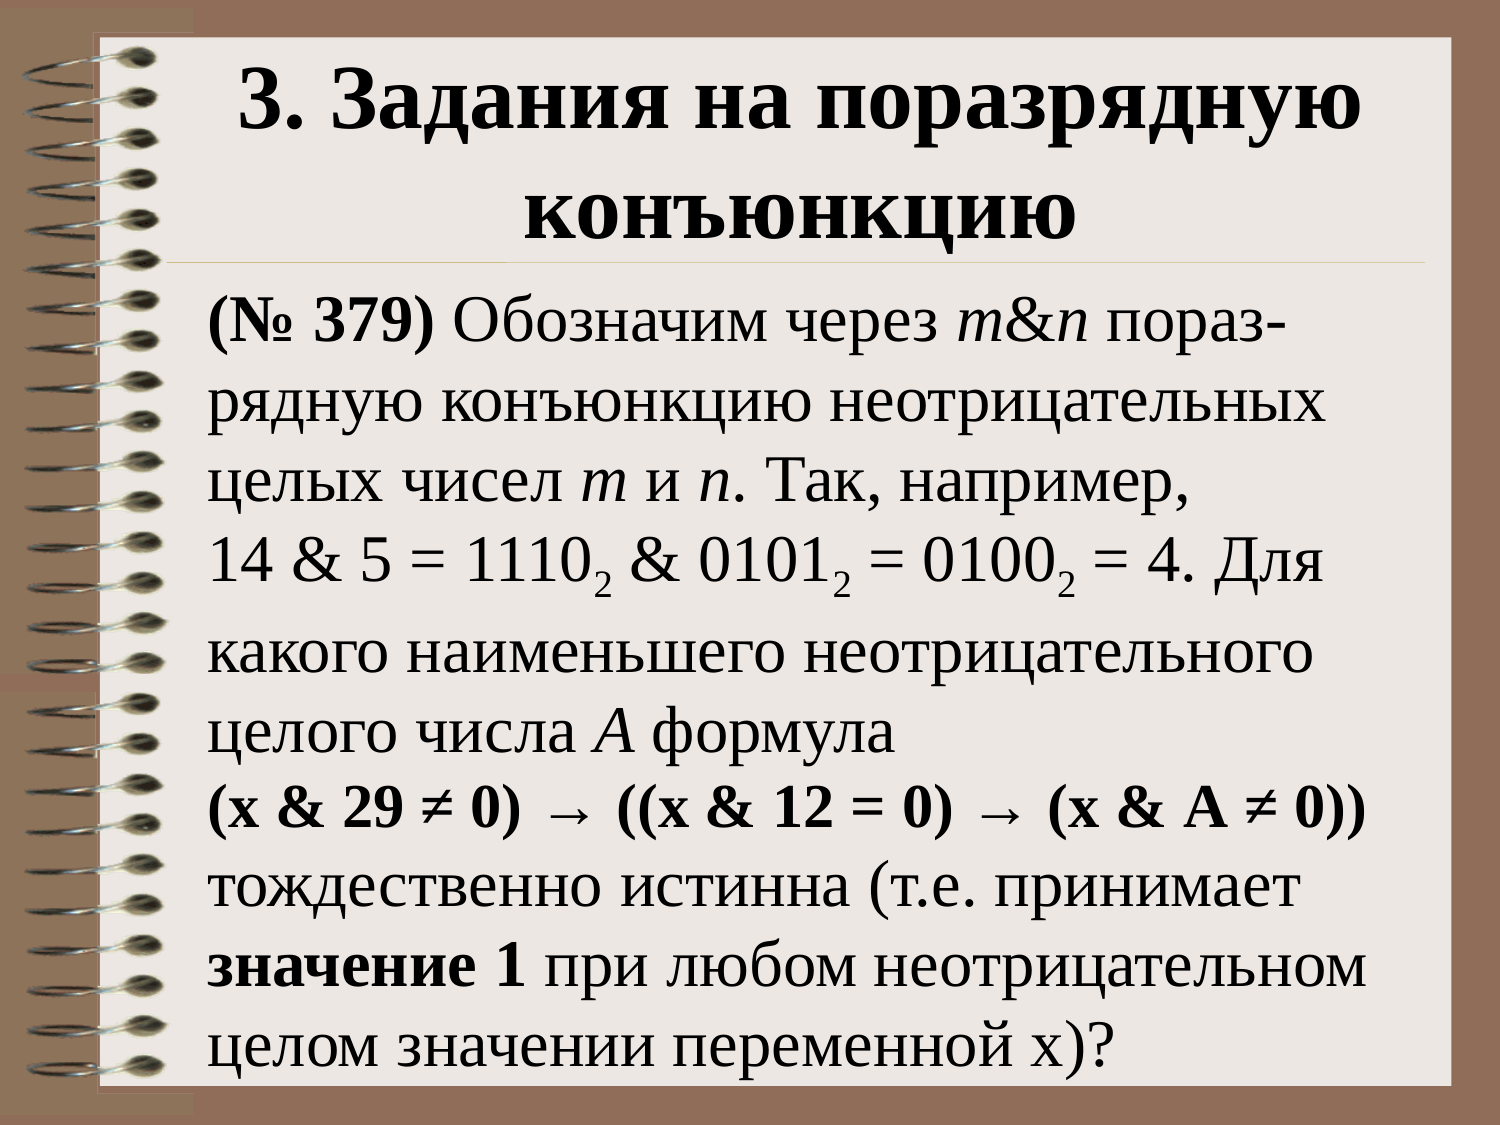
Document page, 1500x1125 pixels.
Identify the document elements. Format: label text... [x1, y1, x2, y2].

picture [0, 692, 194, 1115]
text_box 3. Задания на поразрядную конъюнкцию [216, 29, 1386, 265]
picture [0, 8, 194, 674]
text_box (№ 379) Обозначим через m&n пораз-рядную конъюнкцию неотрицательных целых чисел m и n. Так, например, 14 & 5 = 11102 & 01012 = 01002 = 4. Для какого наименьшего неотрицательного целого числа А формула (x & 29 ≠ 0) → ((x & 12 = 0) → (x & А ≠ 0)) тождественно истинна (т.е. принимает значение 1 при любом неотрицательном целом значении переменной х)? [192, 267, 1437, 1088]
